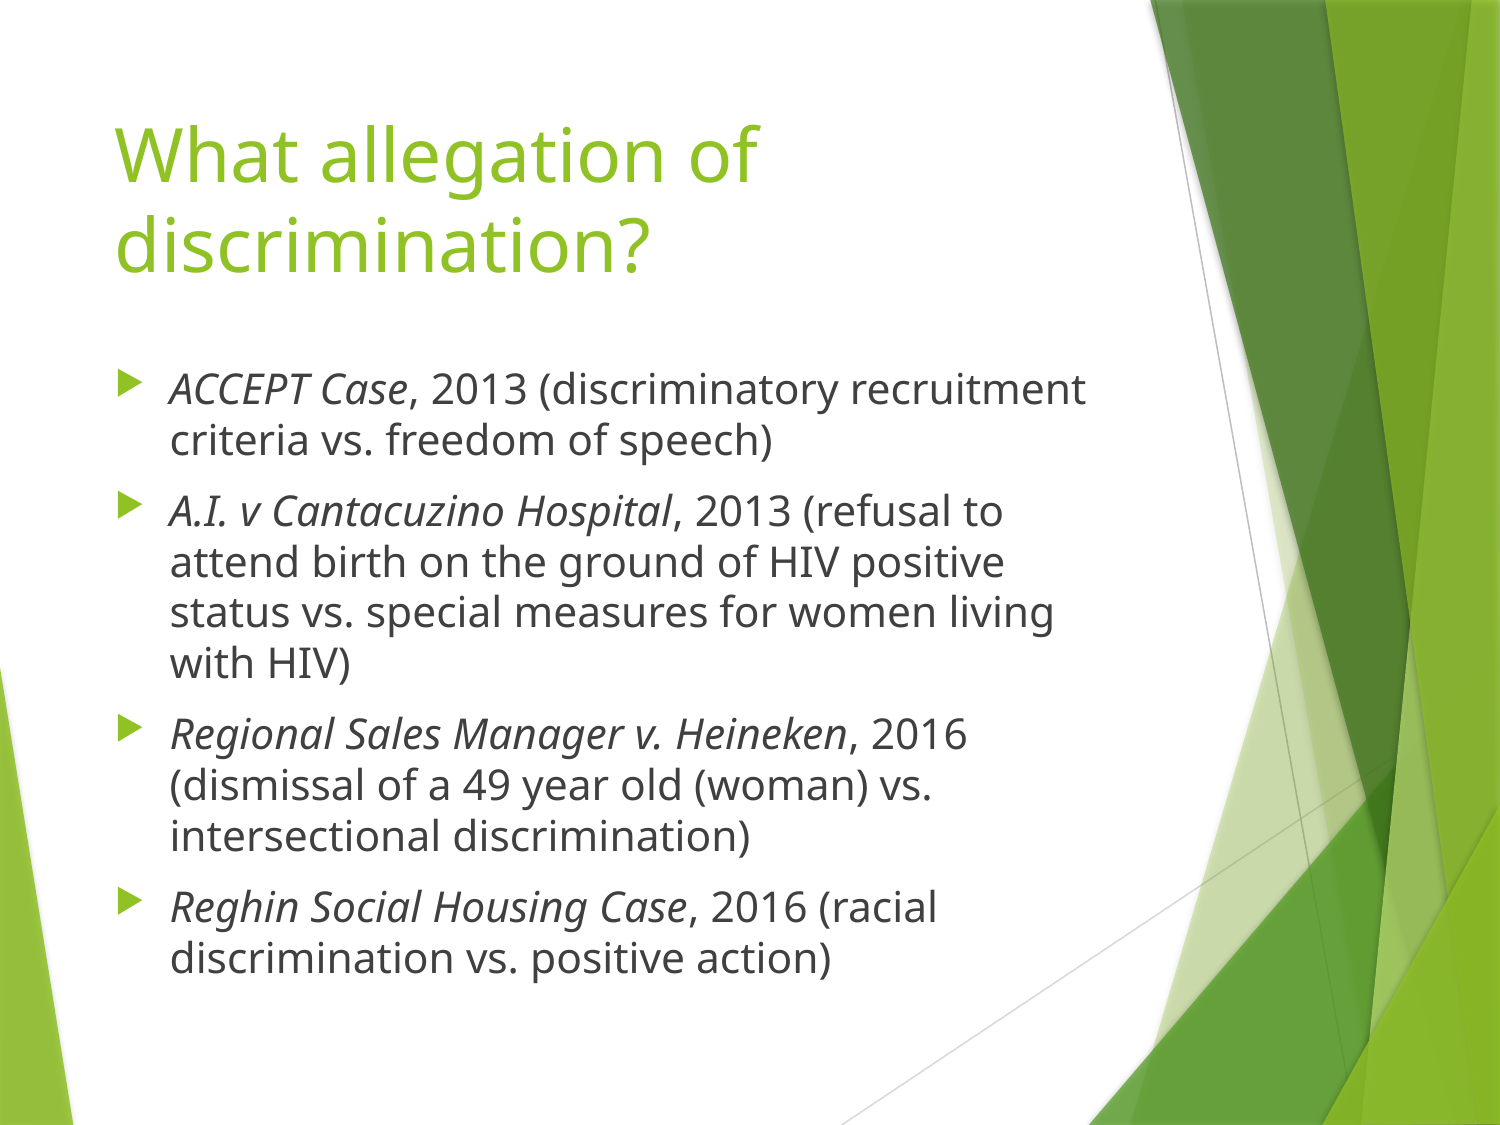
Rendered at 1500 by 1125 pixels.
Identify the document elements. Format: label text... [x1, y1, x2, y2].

title What allegation of discrimination? [99, 99, 1142, 317]
list ACCEPT Case, 2013 (discriminatory recruitment criteria vs. freedom of speech) A.I. v Cantacuzino Hospital, 2013 (refusal to attend birth on the ground of HIV positive status vs. special measures for women living with HIV) Regional Sales Manager v. Heineken, 2016 (dismissal of a 49 year old (woman) vs. intersectional discrimination) Reghin Social Housing Case, 2016 (racial discrimination vs. positive action) [99, 354, 1142, 992]
